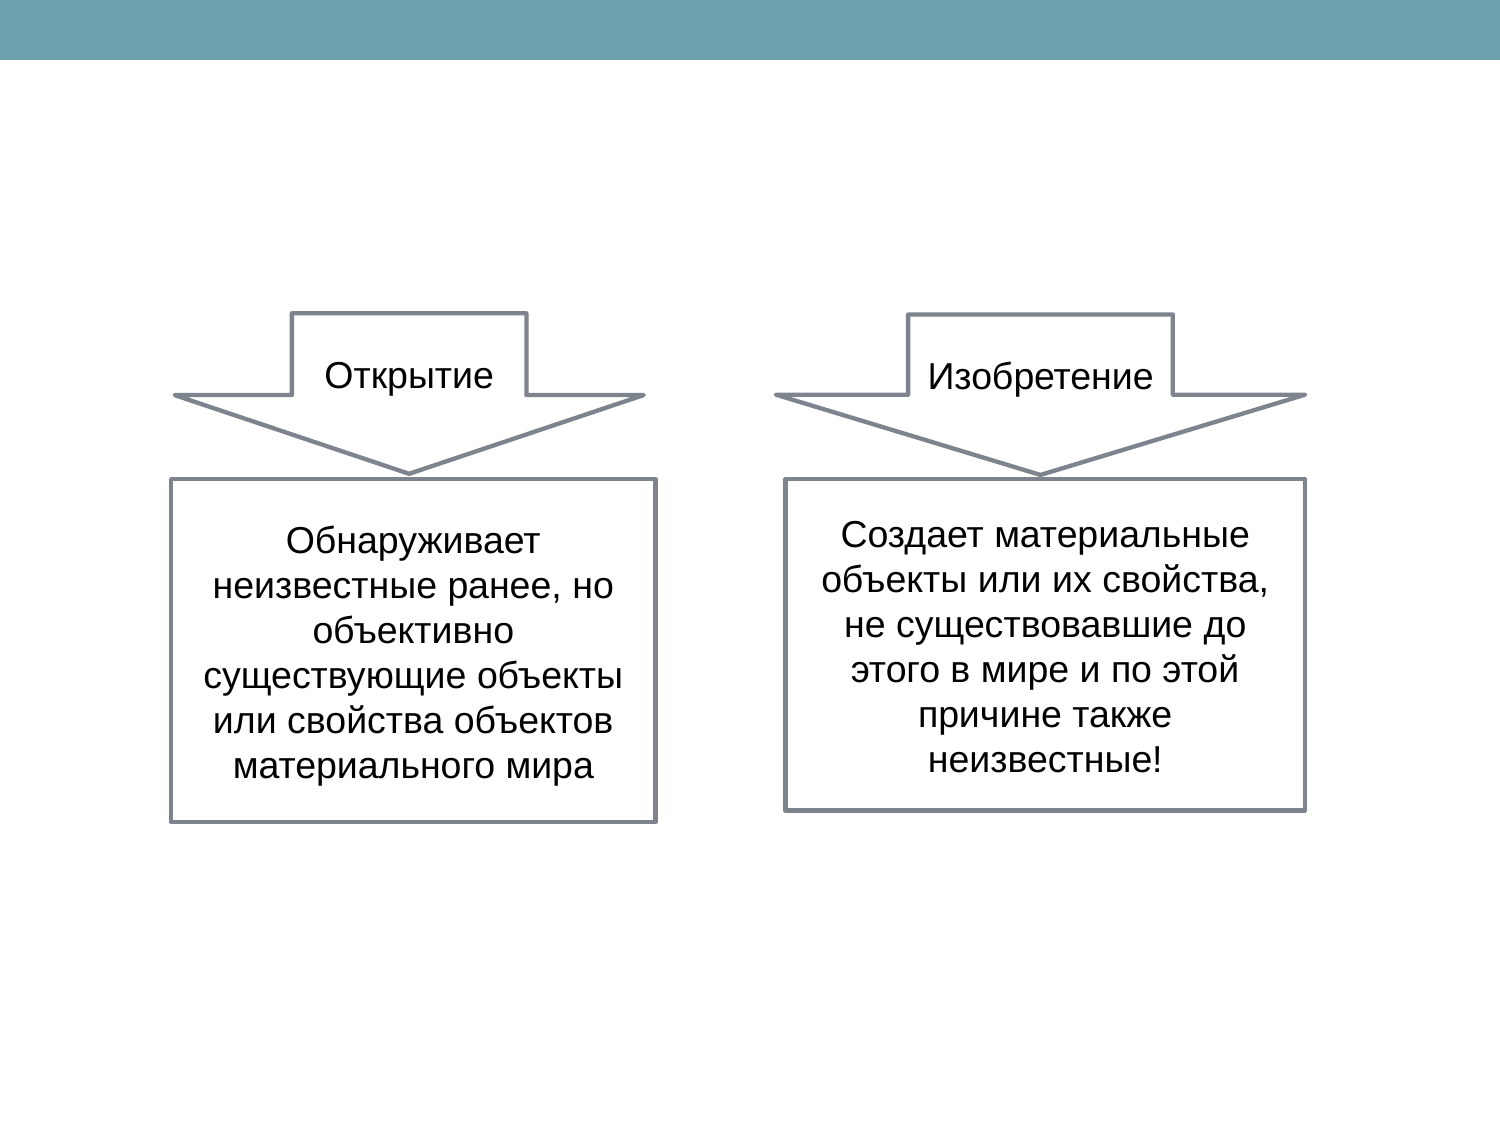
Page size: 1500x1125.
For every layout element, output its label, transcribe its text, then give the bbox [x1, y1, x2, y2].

text_box Открытие [172, 311, 646, 476]
text_box Создает материальные объекты или их свойства, не существовавшие до этого в мире и по этой причине также неизвестные! [783, 477, 1307, 813]
text_box Обнаруживает неизвестные ранее, но объективно существующие объекты или свойства объектов материального мира [169, 477, 658, 824]
text_box Изобретение [773, 312, 1308, 477]
